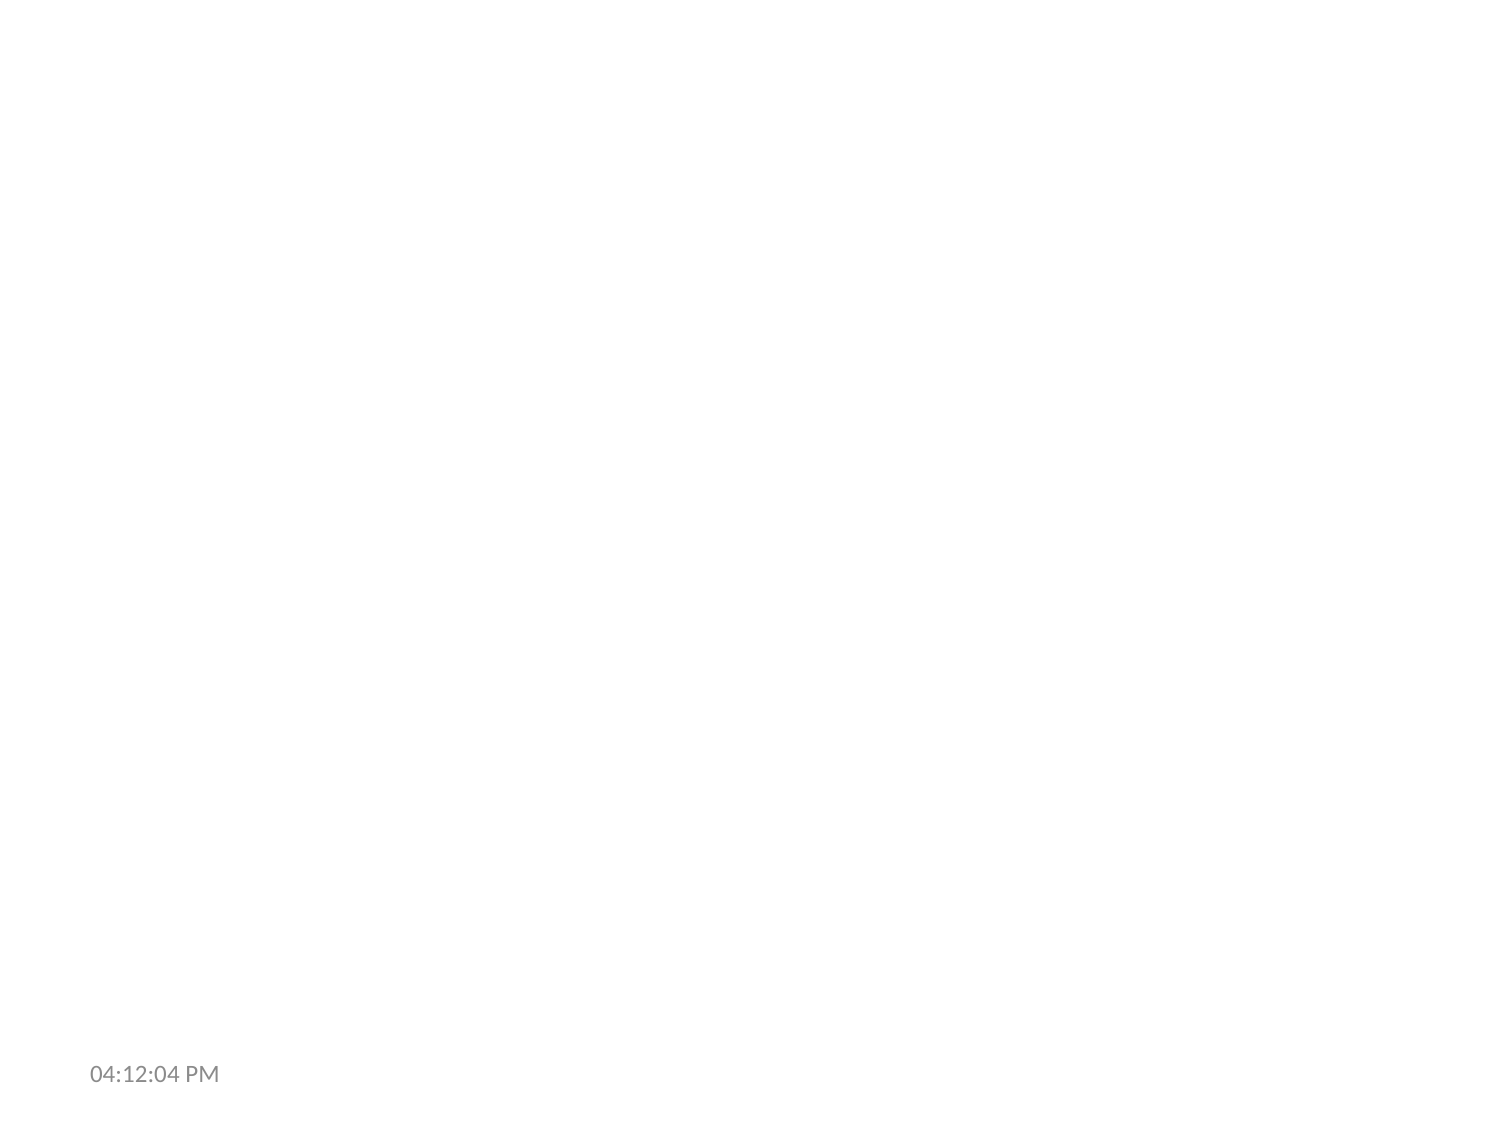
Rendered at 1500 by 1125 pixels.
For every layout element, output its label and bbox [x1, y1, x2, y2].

slide_number [75, 1042, 425, 1103]
